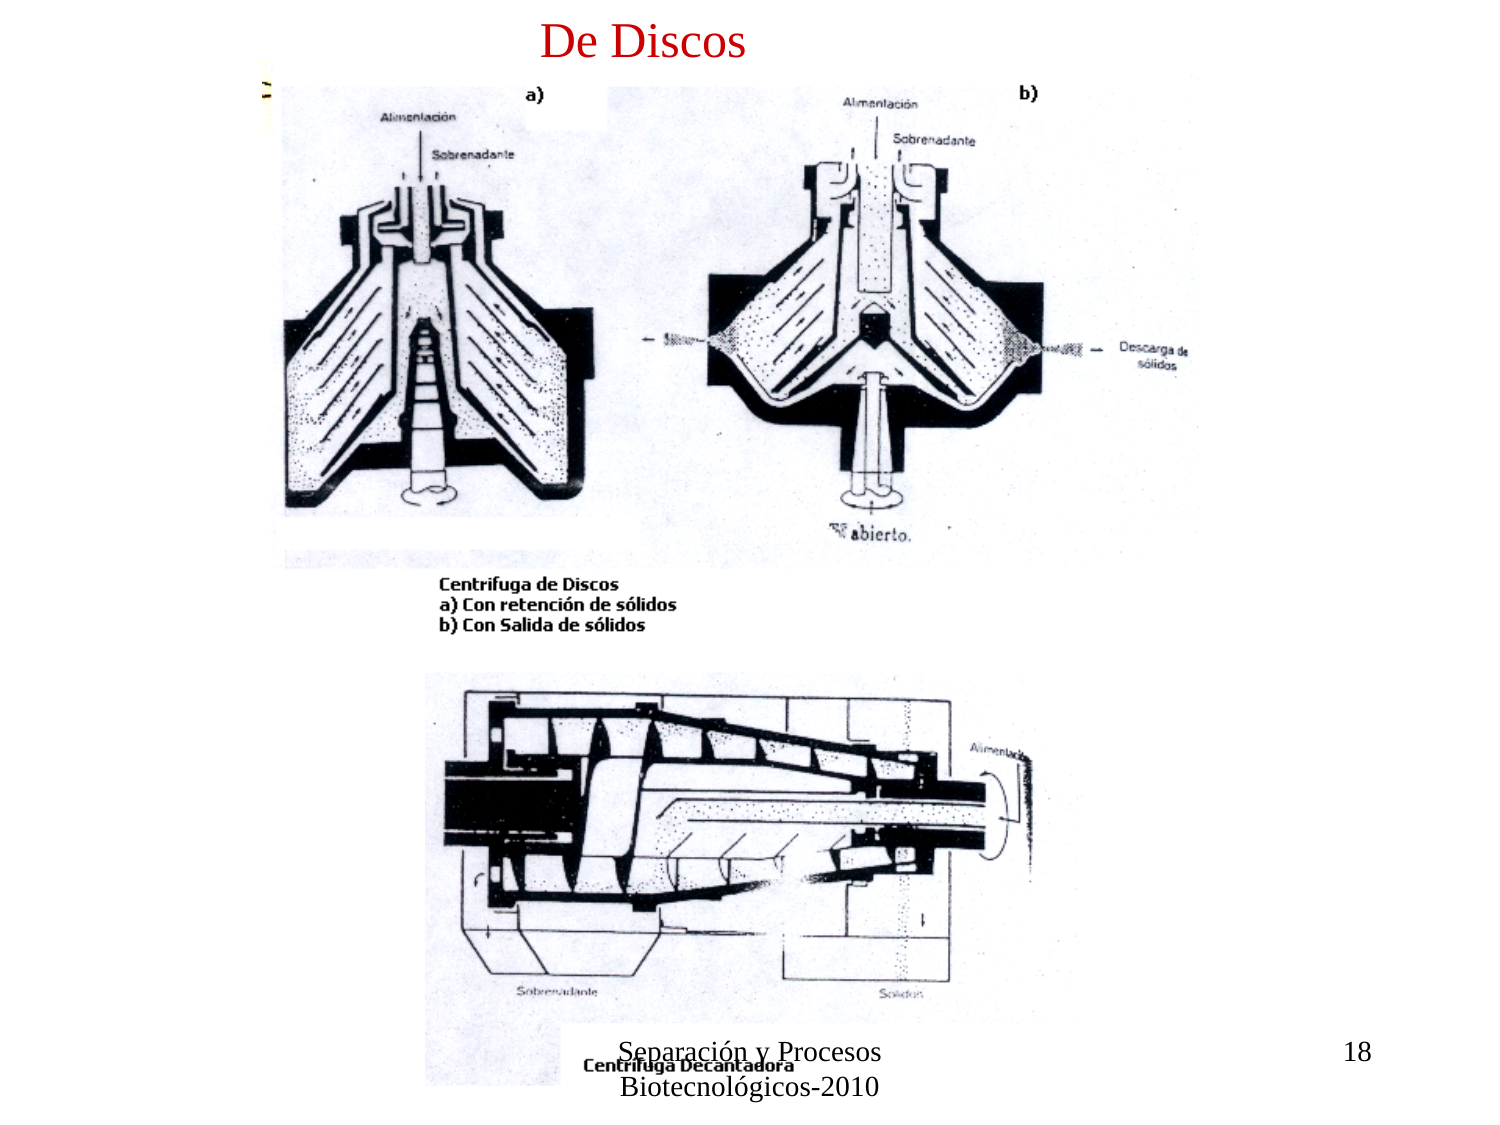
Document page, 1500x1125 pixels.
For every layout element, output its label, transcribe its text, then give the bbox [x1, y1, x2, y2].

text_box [262, 62, 1220, 644]
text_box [424, 662, 1084, 1101]
slide_number 18 [1087, 1024, 1388, 1101]
text_box De Discos [525, 0, 1000, 60]
